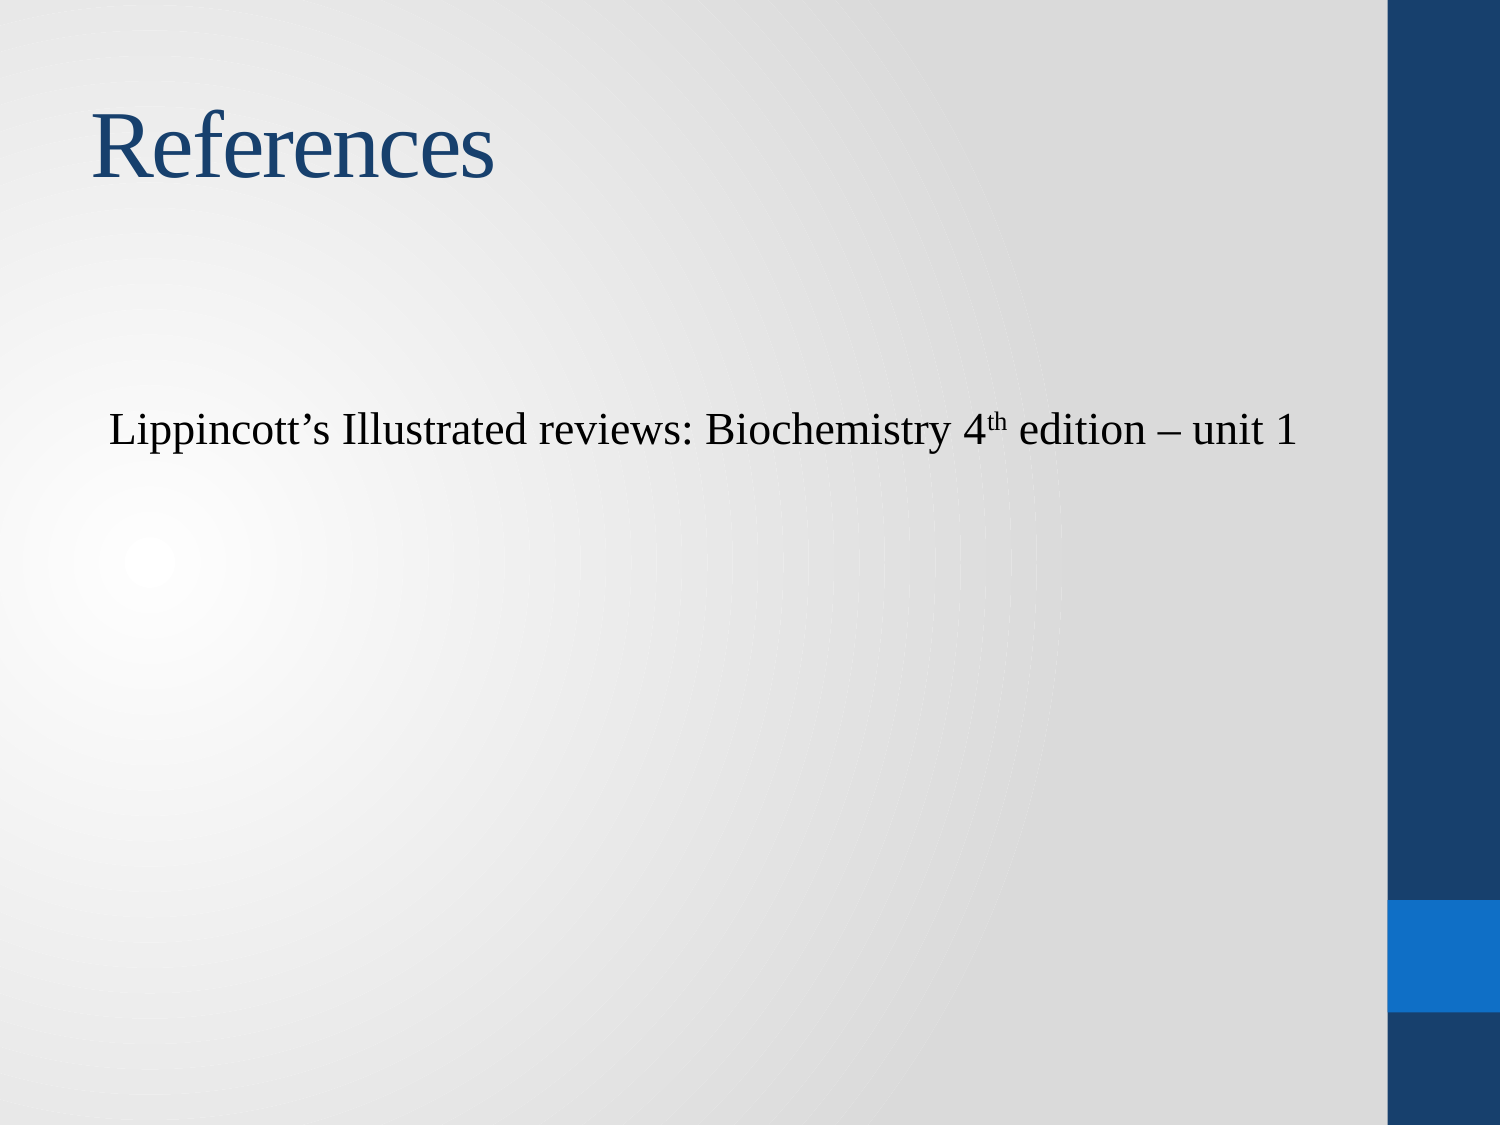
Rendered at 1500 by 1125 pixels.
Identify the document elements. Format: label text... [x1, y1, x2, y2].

list Lippincott’s Illustrated reviews: Biochemistry 4th edition – unit 1 [75, 262, 1325, 1050]
title References [75, 45, 1325, 233]
